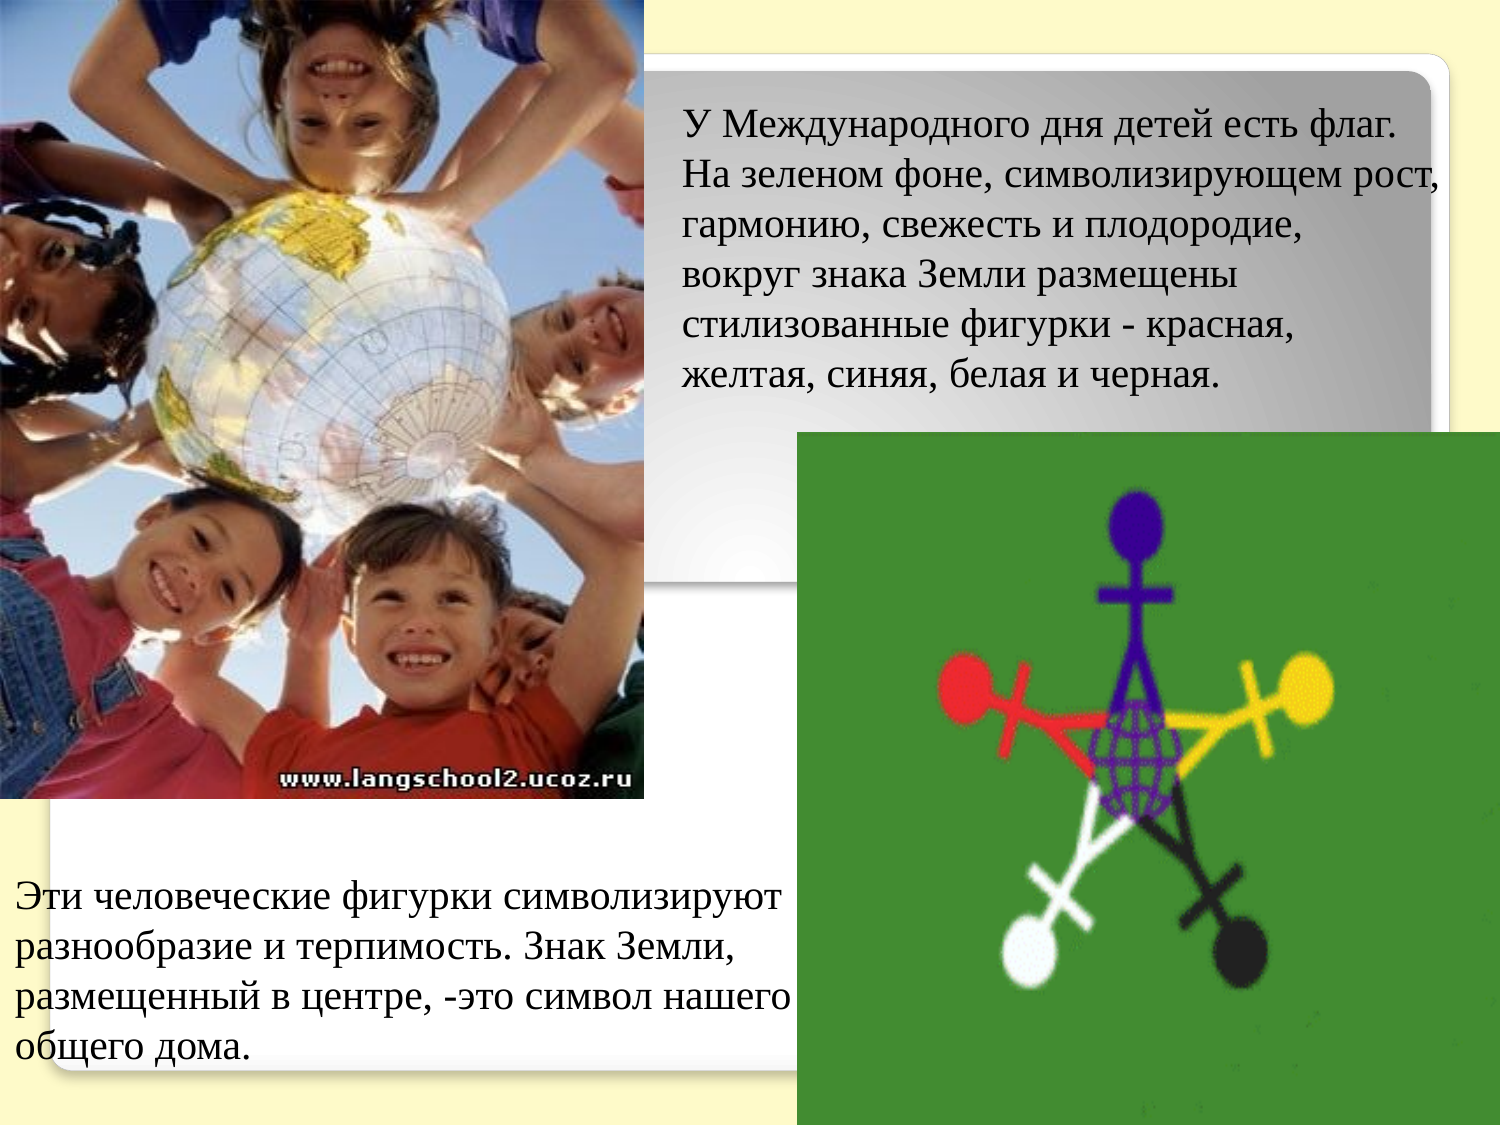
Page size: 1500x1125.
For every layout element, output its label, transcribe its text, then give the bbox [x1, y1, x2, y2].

text_box У Международного дня детей есть флаг. На зеленом фоне, символизирующем рост, гармонию, свежесть и плодородие, вокруг знака Земли размещены стилизованные фигурки - красная, желтая, синяя, белая и черная. [667, 0, 1424, 492]
picture [796, 432, 1500, 1125]
picture [0, 0, 644, 800]
text_box Эти человеческие фигурки символизируют разнообразие и терпимость. Знак Земли, размещенный в центре, -это символ нашего общего дома. [0, 810, 786, 1125]
